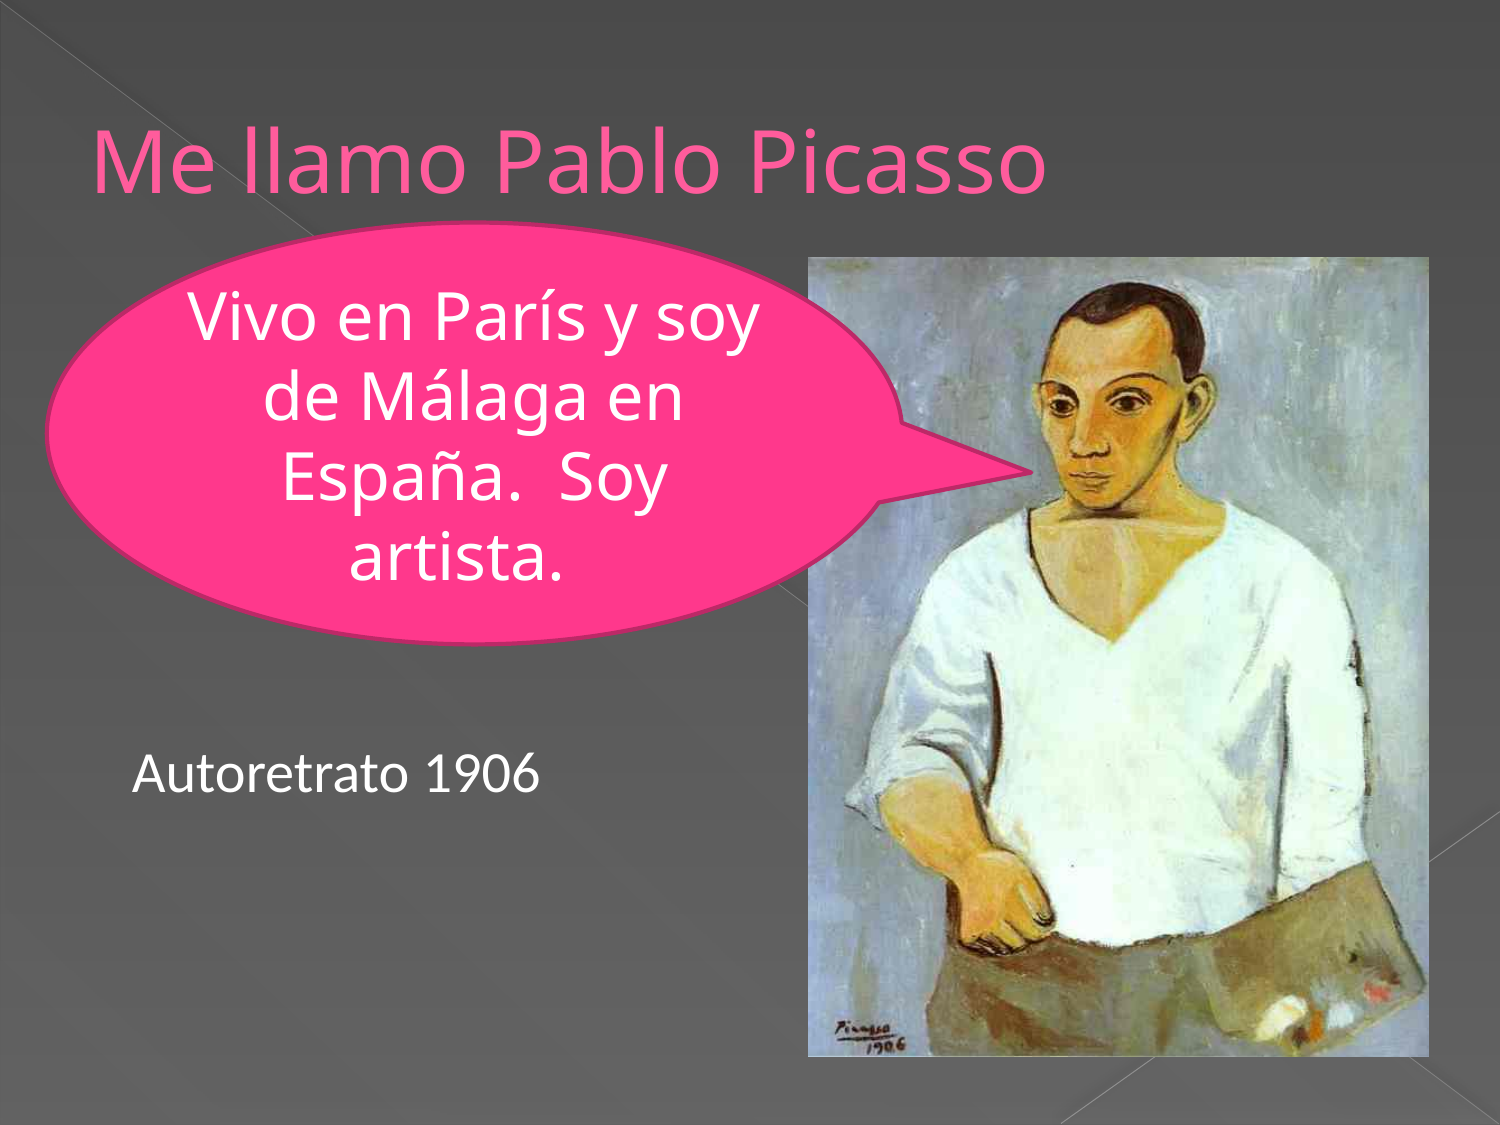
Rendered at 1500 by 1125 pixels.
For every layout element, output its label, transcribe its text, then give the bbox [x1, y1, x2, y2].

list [808, 257, 1429, 1058]
title Me llamo Pablo Picasso [75, 43, 1425, 274]
text_box Vivo en París y soy de Málaga en España. Soy artista. [44, 220, 798, 647]
text_box Autoretrato 1906 [117, 726, 622, 812]
